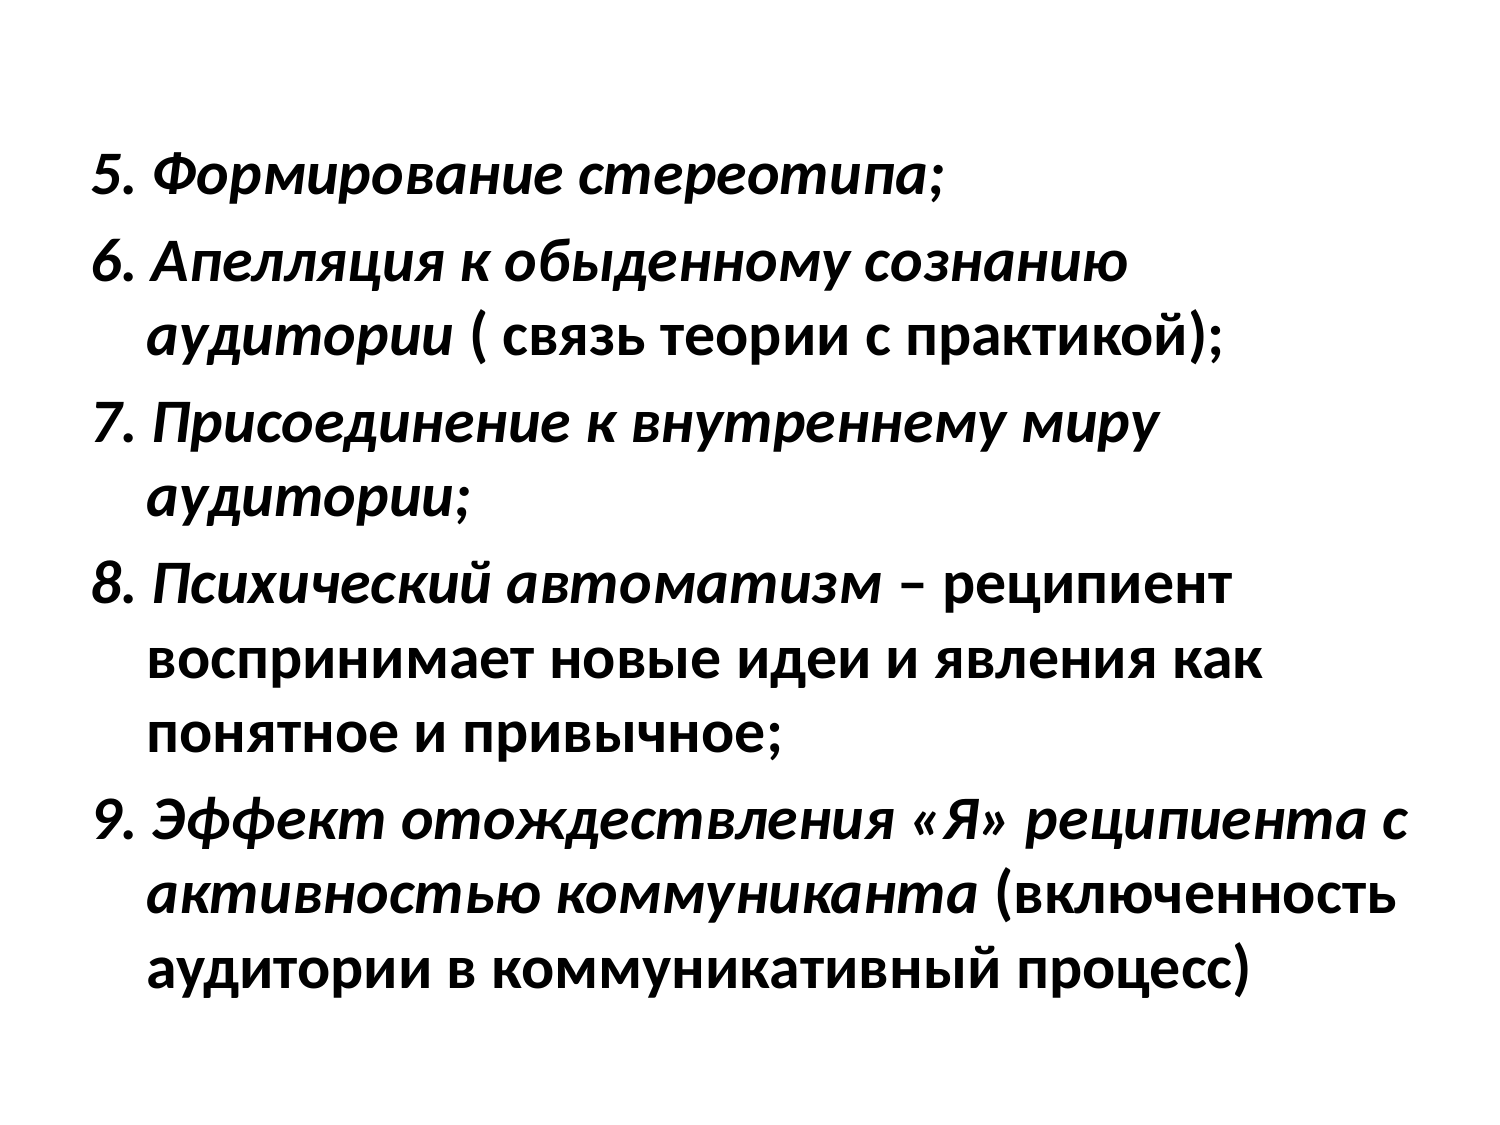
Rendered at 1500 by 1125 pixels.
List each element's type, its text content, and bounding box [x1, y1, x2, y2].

list 5. Формирование стереотипа; 6. Апелляция к обыденному сознанию аудитории ( связь теории с практикой); 7. Присоединение к внутреннему миру аудитории; 8. Психический автоматизм – реципиент воспринимает новые идеи и явления как понятное и привычное; 9. Эффект отождествления «Я» реципиента с активностью коммуниканта (включенность аудитории в коммуникативный процесс) [75, 125, 1425, 1063]
